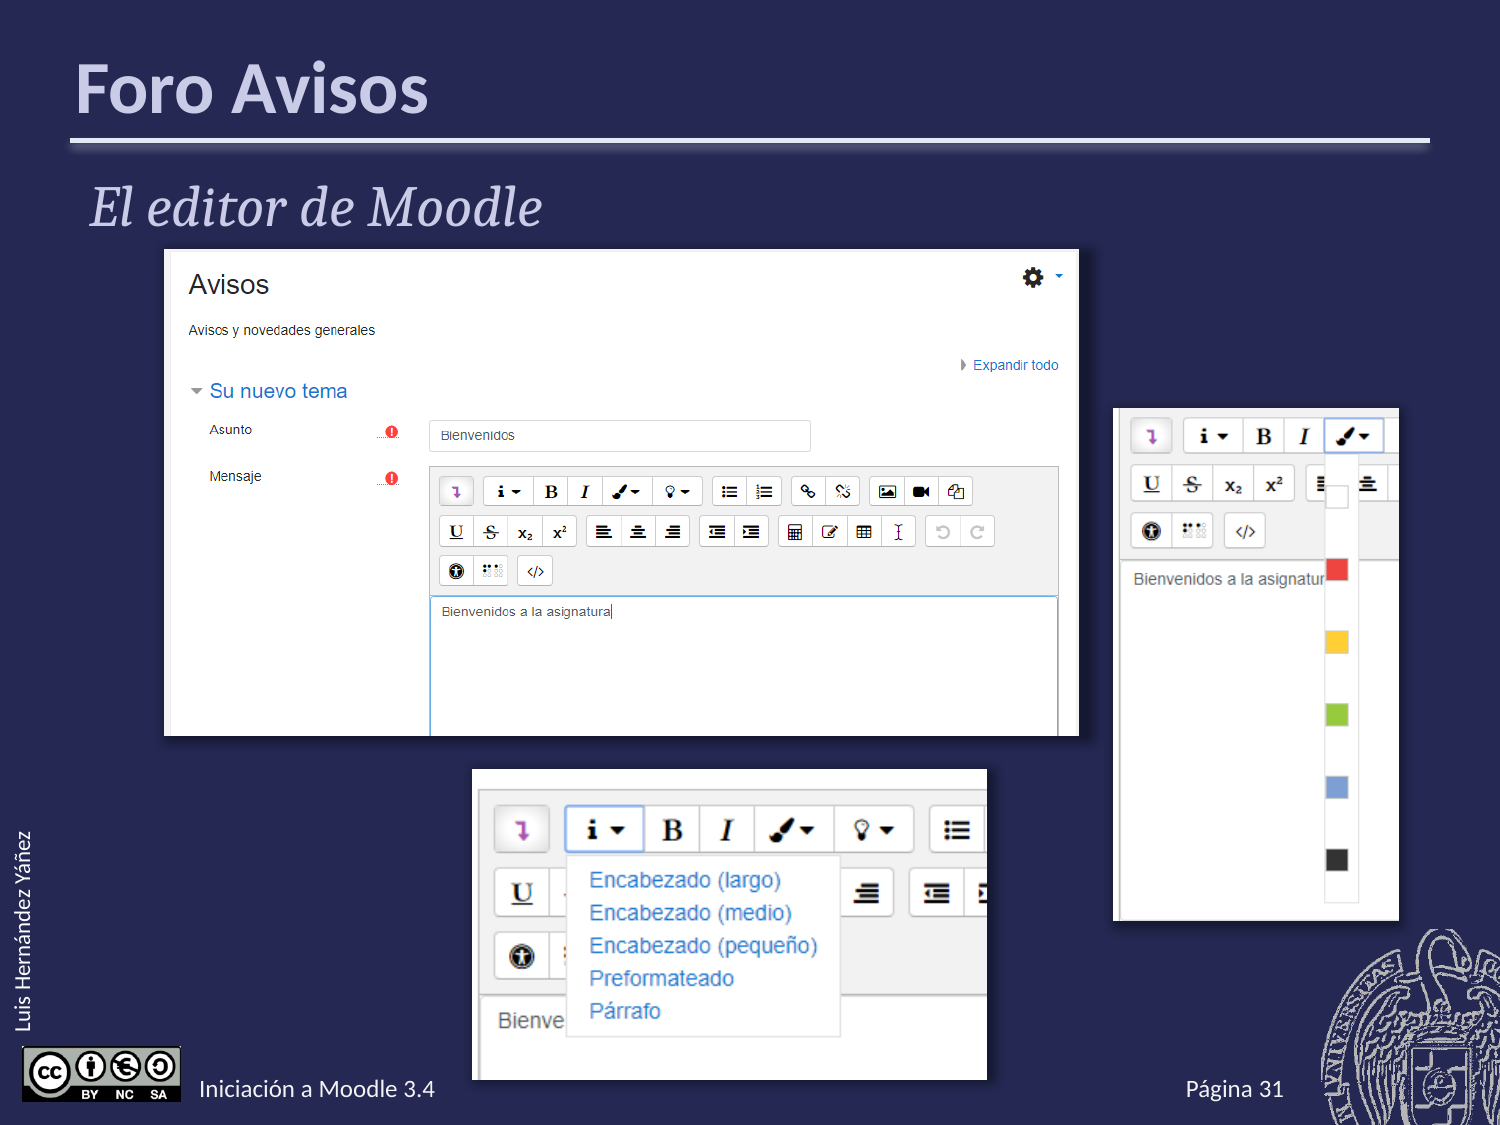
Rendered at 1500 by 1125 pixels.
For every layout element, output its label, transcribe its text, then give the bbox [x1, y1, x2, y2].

picture [1321, 929, 1500, 1125]
title Foro Avisos [75, 46, 1425, 129]
slide_number Página 30 [1136, 1042, 1285, 1103]
picture [1112, 408, 1400, 921]
picture [163, 249, 1079, 736]
list El editor de Moodle [75, 160, 1425, 1017]
picture [22, 1046, 181, 1102]
footer Iniciación a Moodle 3.4 [199, 1042, 1114, 1103]
picture [472, 768, 987, 1081]
list Etiquetas [157, 251, 1084, 747]
